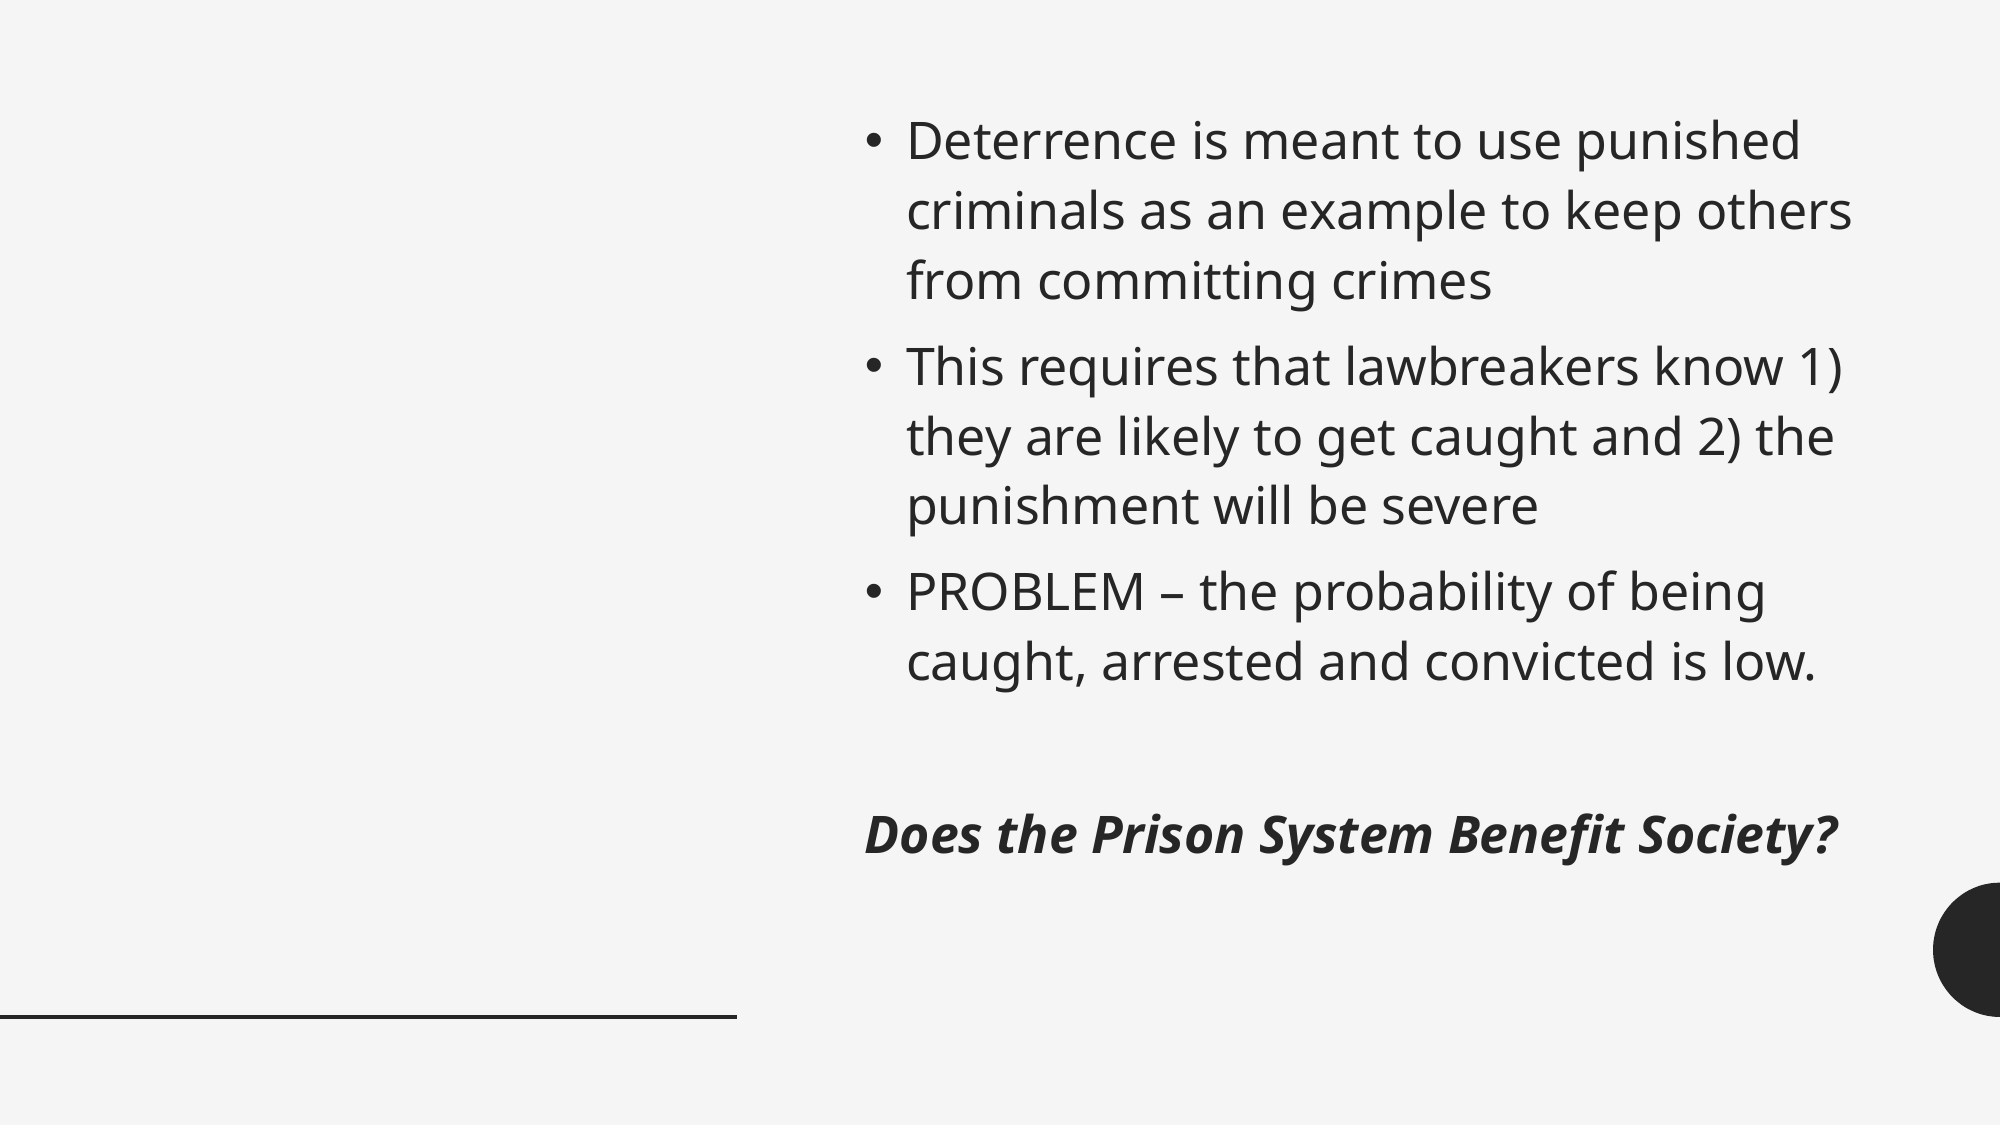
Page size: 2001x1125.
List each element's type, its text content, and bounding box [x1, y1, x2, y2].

list Deterrence is meant to use punished criminals as an example to keep others from committing crimes This requires that lawbreakers know 1) they are likely to get caught and 2) the punishment will be severe PROBLEM – the probability of being caught, arrested and convicted is low. Does the Prison System Benefit Society? [849, 93, 1875, 1022]
